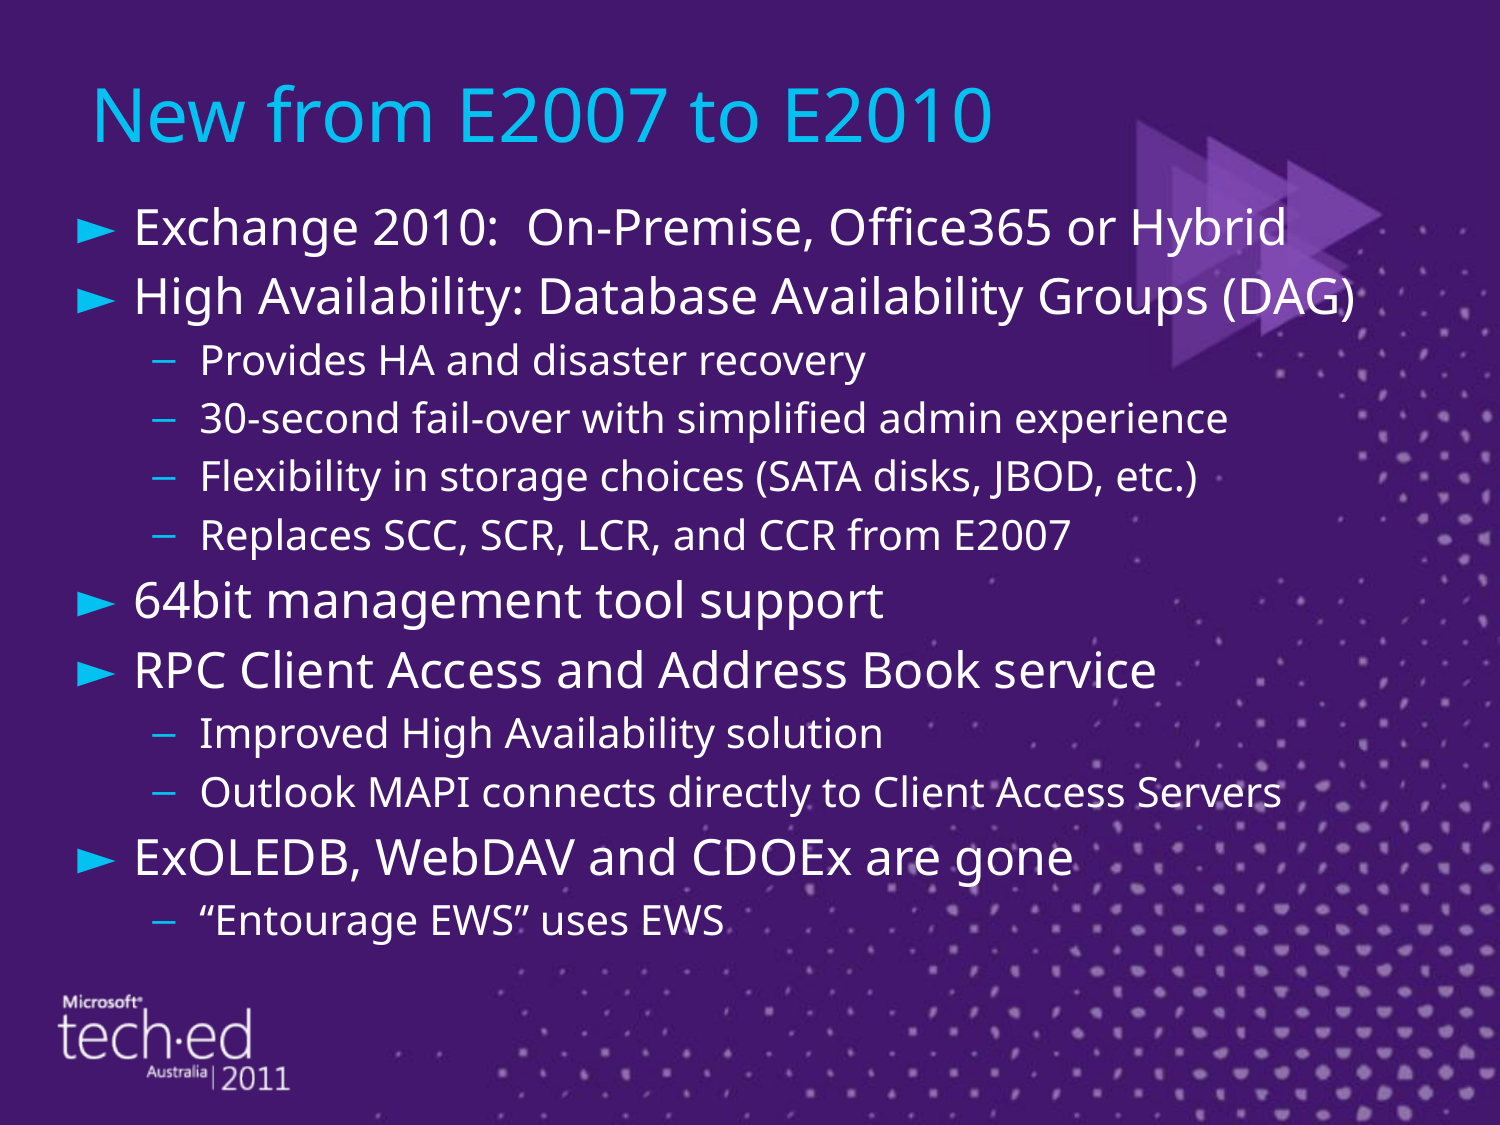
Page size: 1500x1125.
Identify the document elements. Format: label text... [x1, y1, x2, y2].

picture [0, 0, 1500, 1125]
title New from E2007 to E2010 [75, 19, 1425, 187]
list Exchange 2010: On-Premise, Office365 or Hybrid High Availability: Database Availability Groups (DAG) Provides HA and disaster recovery 30-second fail-over with simplified admin experience Flexibility in storage choices (SATA disks, JBOD, etc.) Replaces SCC, SCR, LCR, and CCR from E2007 64bit management tool support RPC Client Access and Address Book service Improved High Availability solution Outlook MAPI connects directly to Client Access Servers ExOLEDB, WebDAV and CDOEx are gone “Entourage EWS” uses EWS [62, 187, 1438, 1007]
